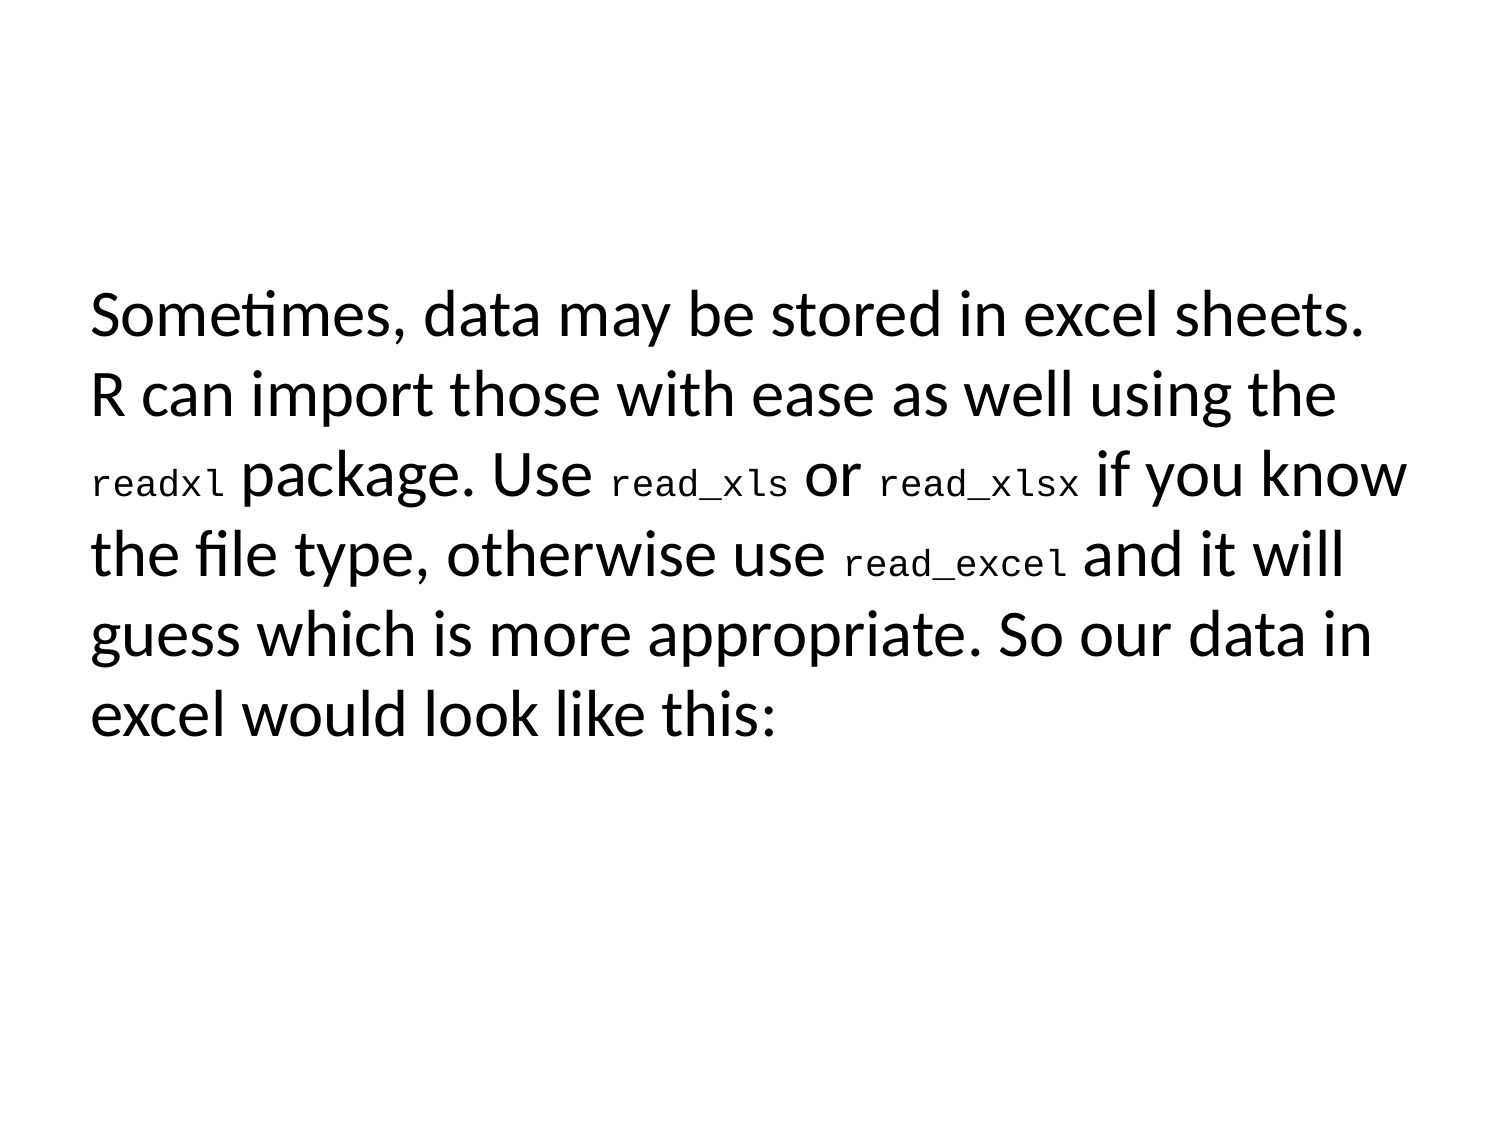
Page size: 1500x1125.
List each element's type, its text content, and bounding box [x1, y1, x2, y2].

list Sometimes, data may be stored in excel sheets. R can import those with ease as well using the readxl package. Use read_xls or read_xlsx if you know the file type, otherwise use read_excel and it will guess which is more appropriate. So our data in excel would look like this: [75, 262, 1425, 1005]
